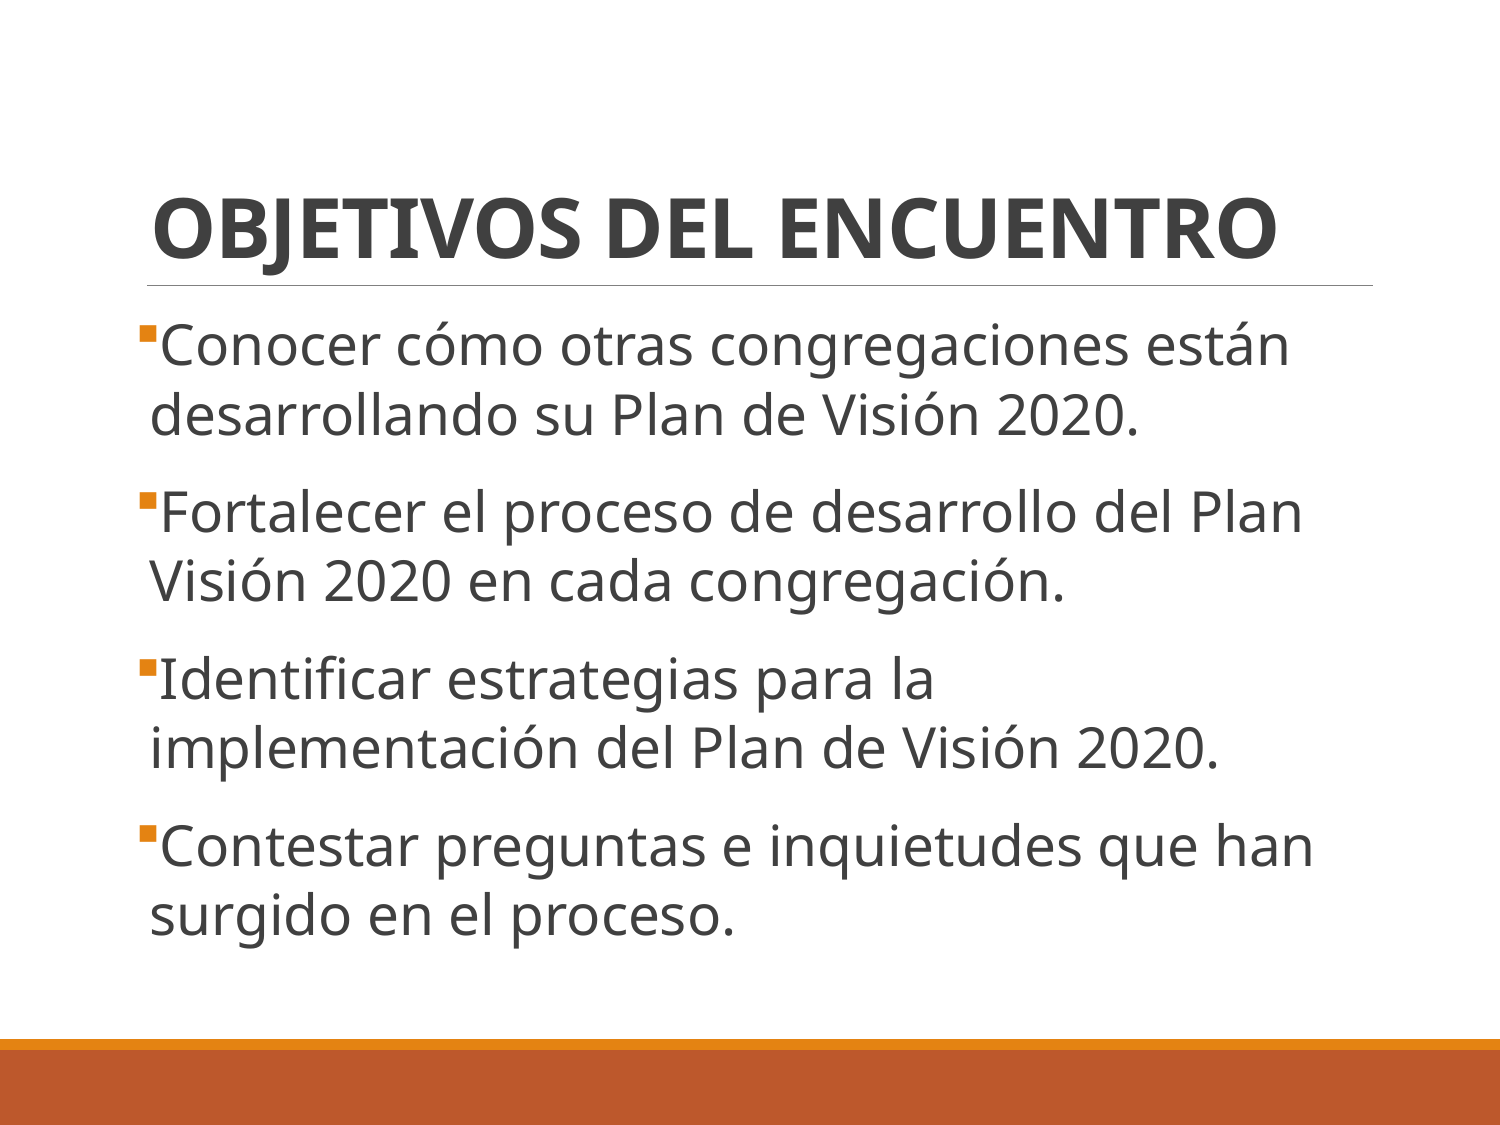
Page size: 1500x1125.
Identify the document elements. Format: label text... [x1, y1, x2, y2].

title OBJETIVOS DEL ENCUENTRO [135, 47, 1373, 285]
list Conocer cómo otras congregaciones están desarrollando su Plan de Visión 2020. Fortalecer el proceso de desarrollo del Plan Visión 2020 en cada congregación. Identificar estrategias para la implementación del Plan de Visión 2020. Contestar preguntas e inquietudes que han surgido en el proceso. [135, 302, 1373, 963]
